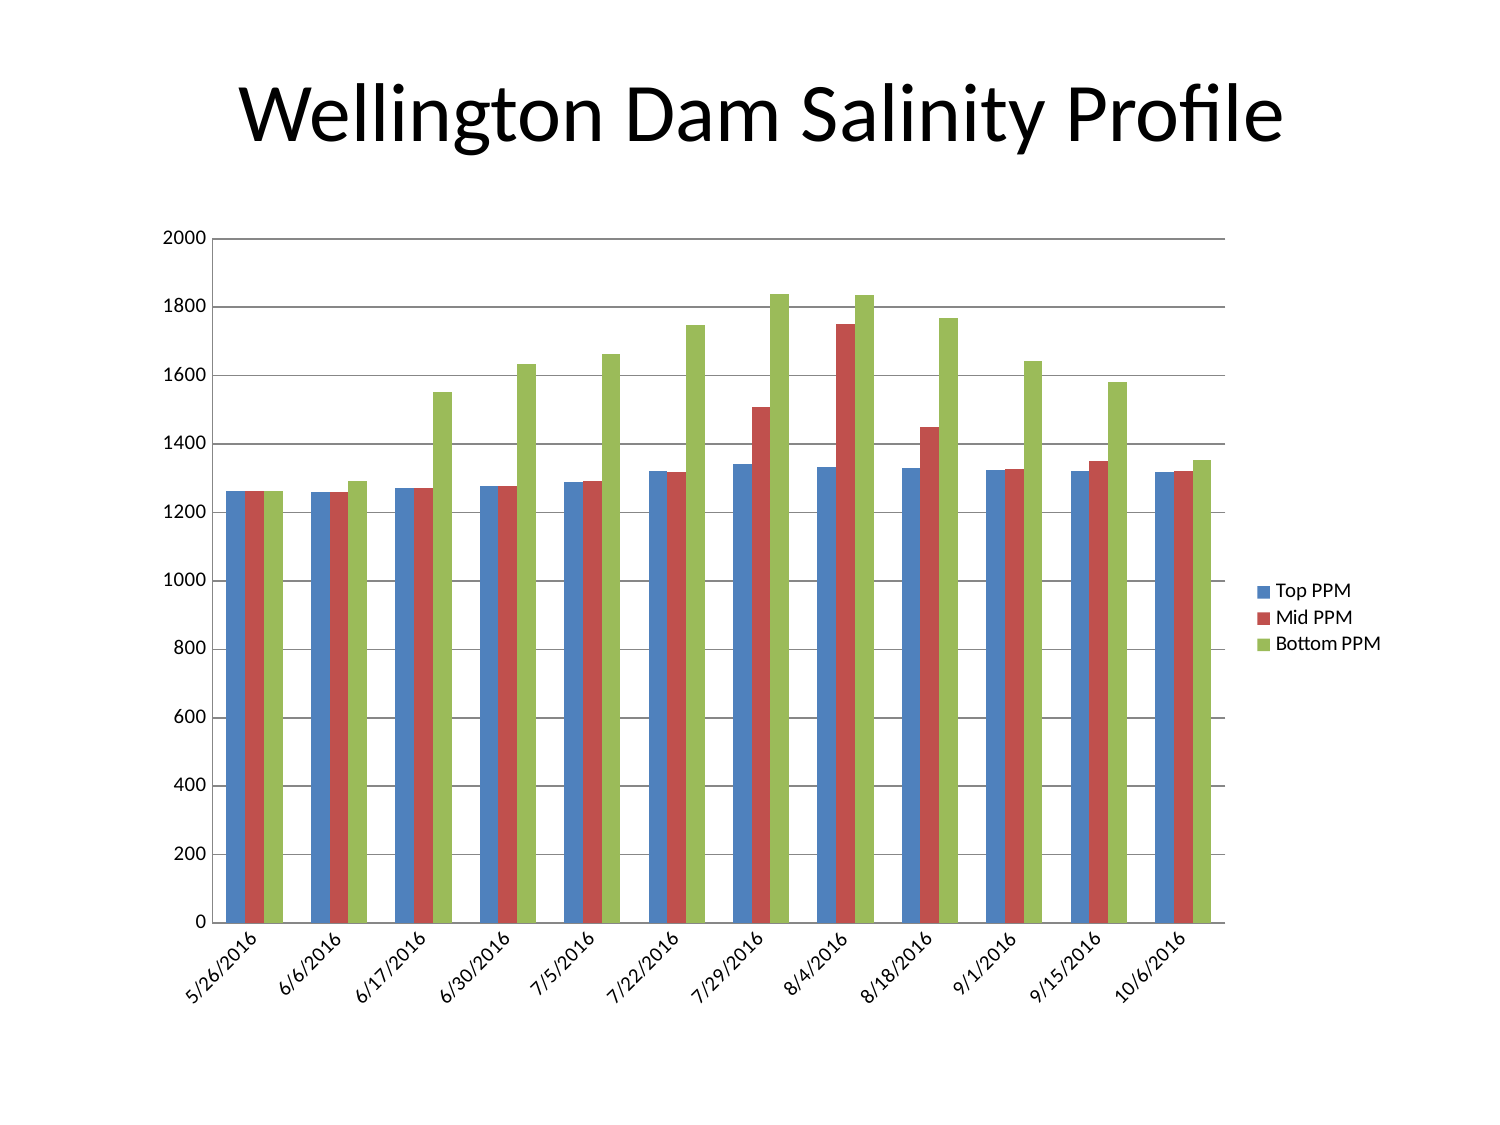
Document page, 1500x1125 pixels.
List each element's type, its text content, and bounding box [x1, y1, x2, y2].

title Wellington Dam Salinity Profile [125, 50, 1400, 166]
chart [137, 212, 1401, 1026]
